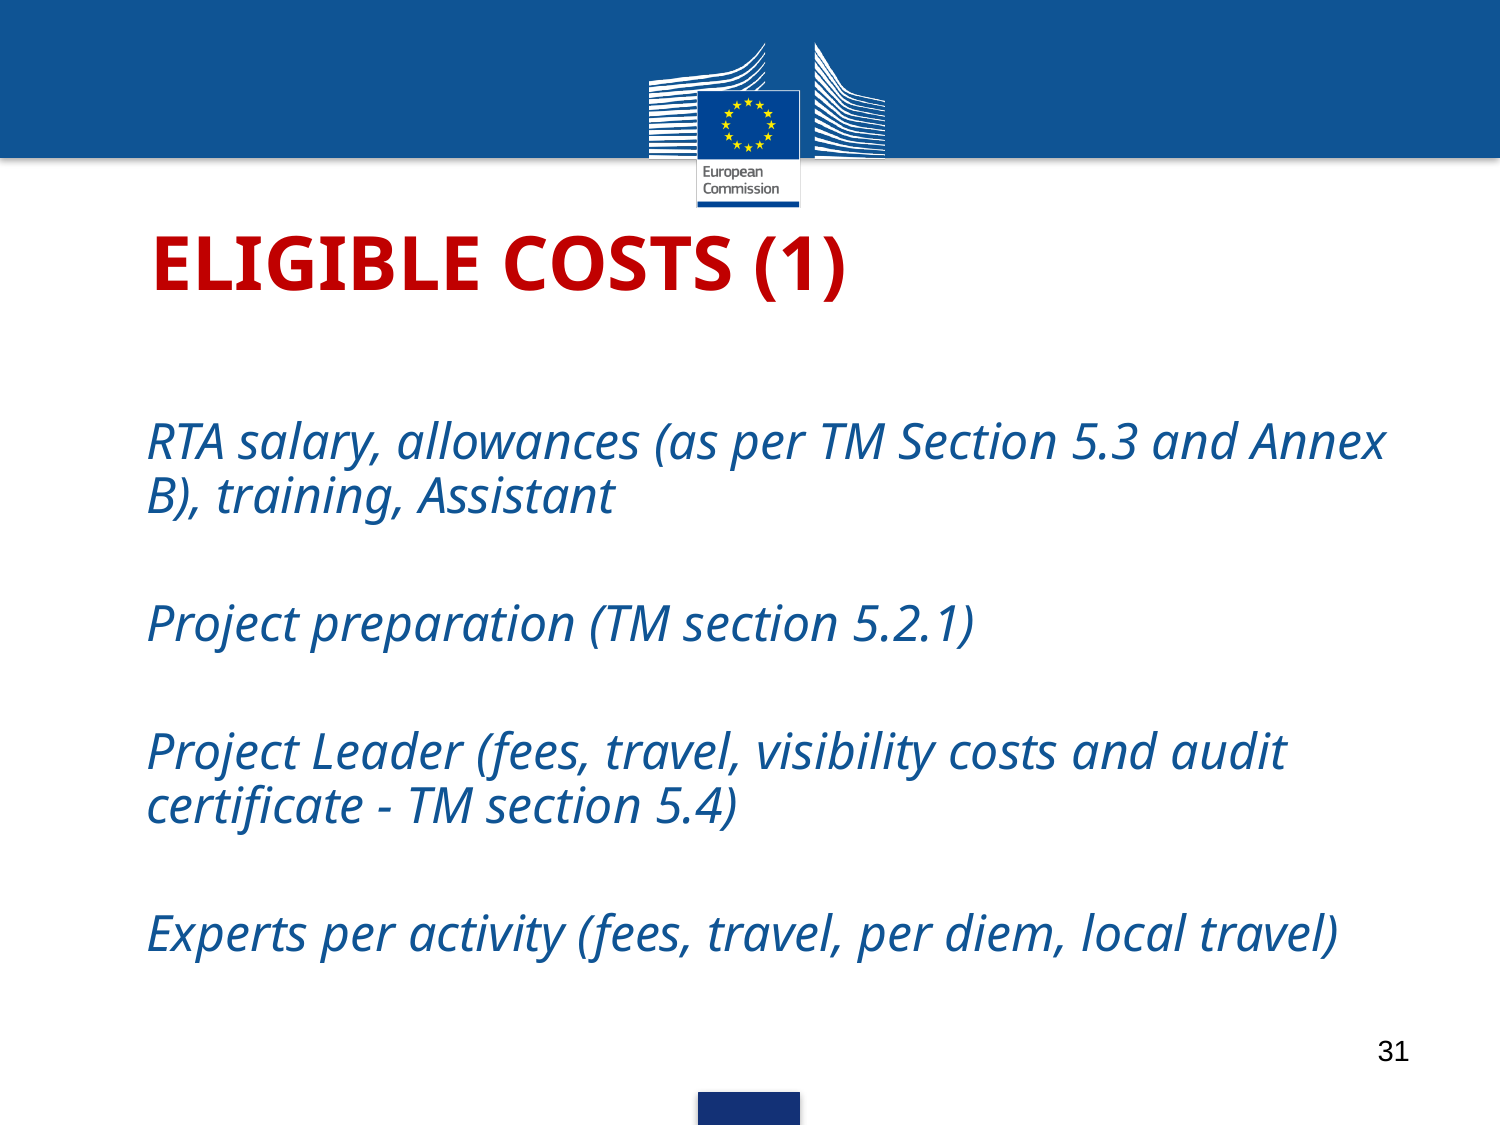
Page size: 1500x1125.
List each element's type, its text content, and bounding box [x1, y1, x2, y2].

list RTA salary, allowances (as per TM Section 5.3 and Annex B), training, Assistant Project preparation (TM section 5.2.1) Project Leader (fees, travel, visibility costs and audit certificate - TM section 5.4) Experts per activity (fees, travel, per diem, local travel) [75, 408, 1425, 988]
title ELIGIBLE COSTS (1) [76, 208, 1427, 313]
picture [649, 42, 885, 208]
slide_number 31 [1074, 1024, 1425, 1103]
